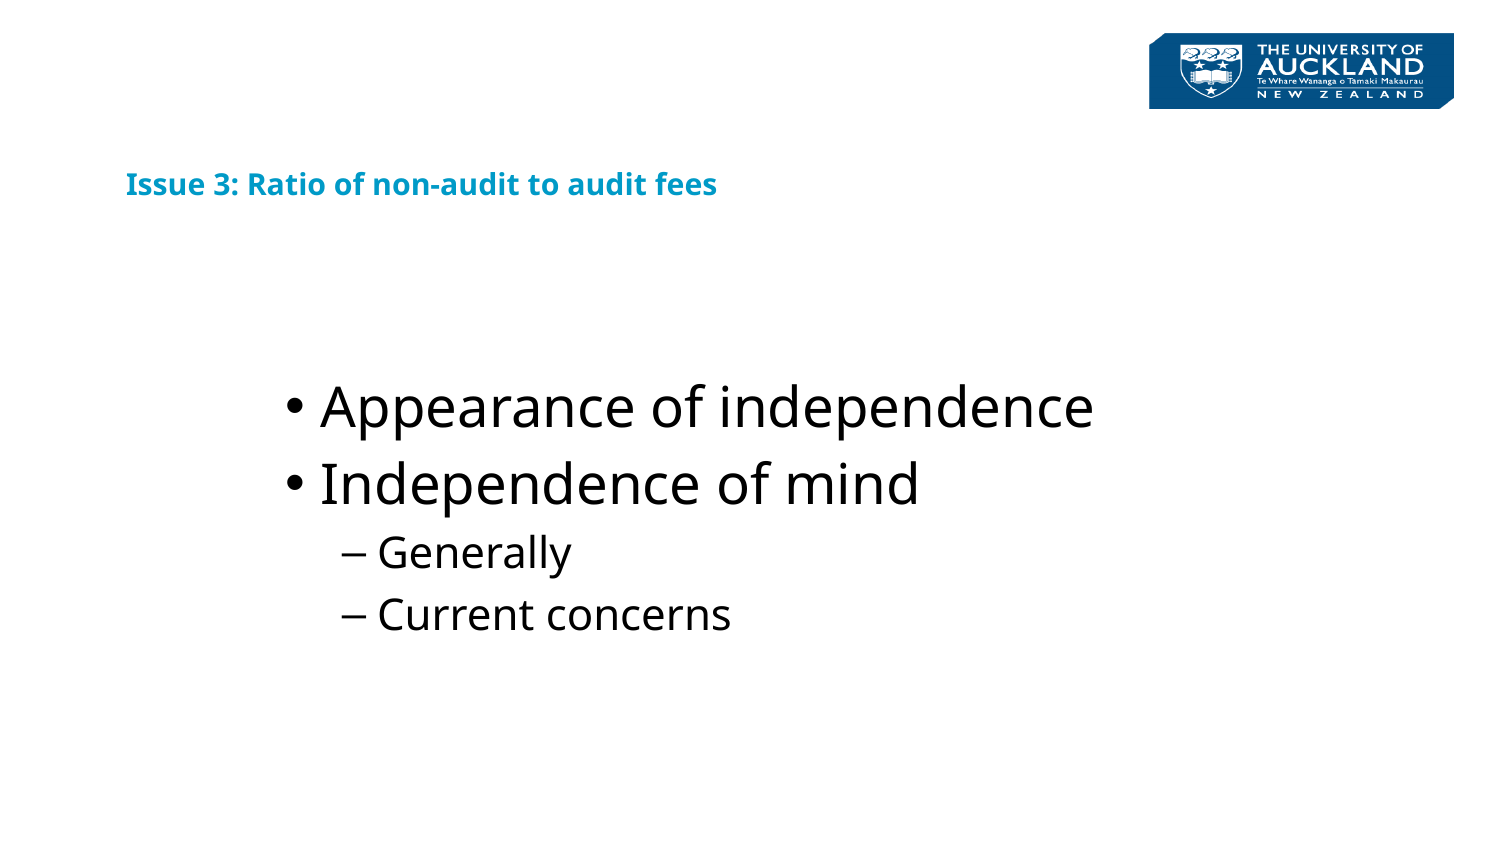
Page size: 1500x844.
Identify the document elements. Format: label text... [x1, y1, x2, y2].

picture [1149, 33, 1454, 109]
title Issue 3: Ratio of non-audit to audit fees [111, 157, 1429, 246]
list Appearance of independence Independence of mind Generally Current concerns [270, 363, 1123, 789]
